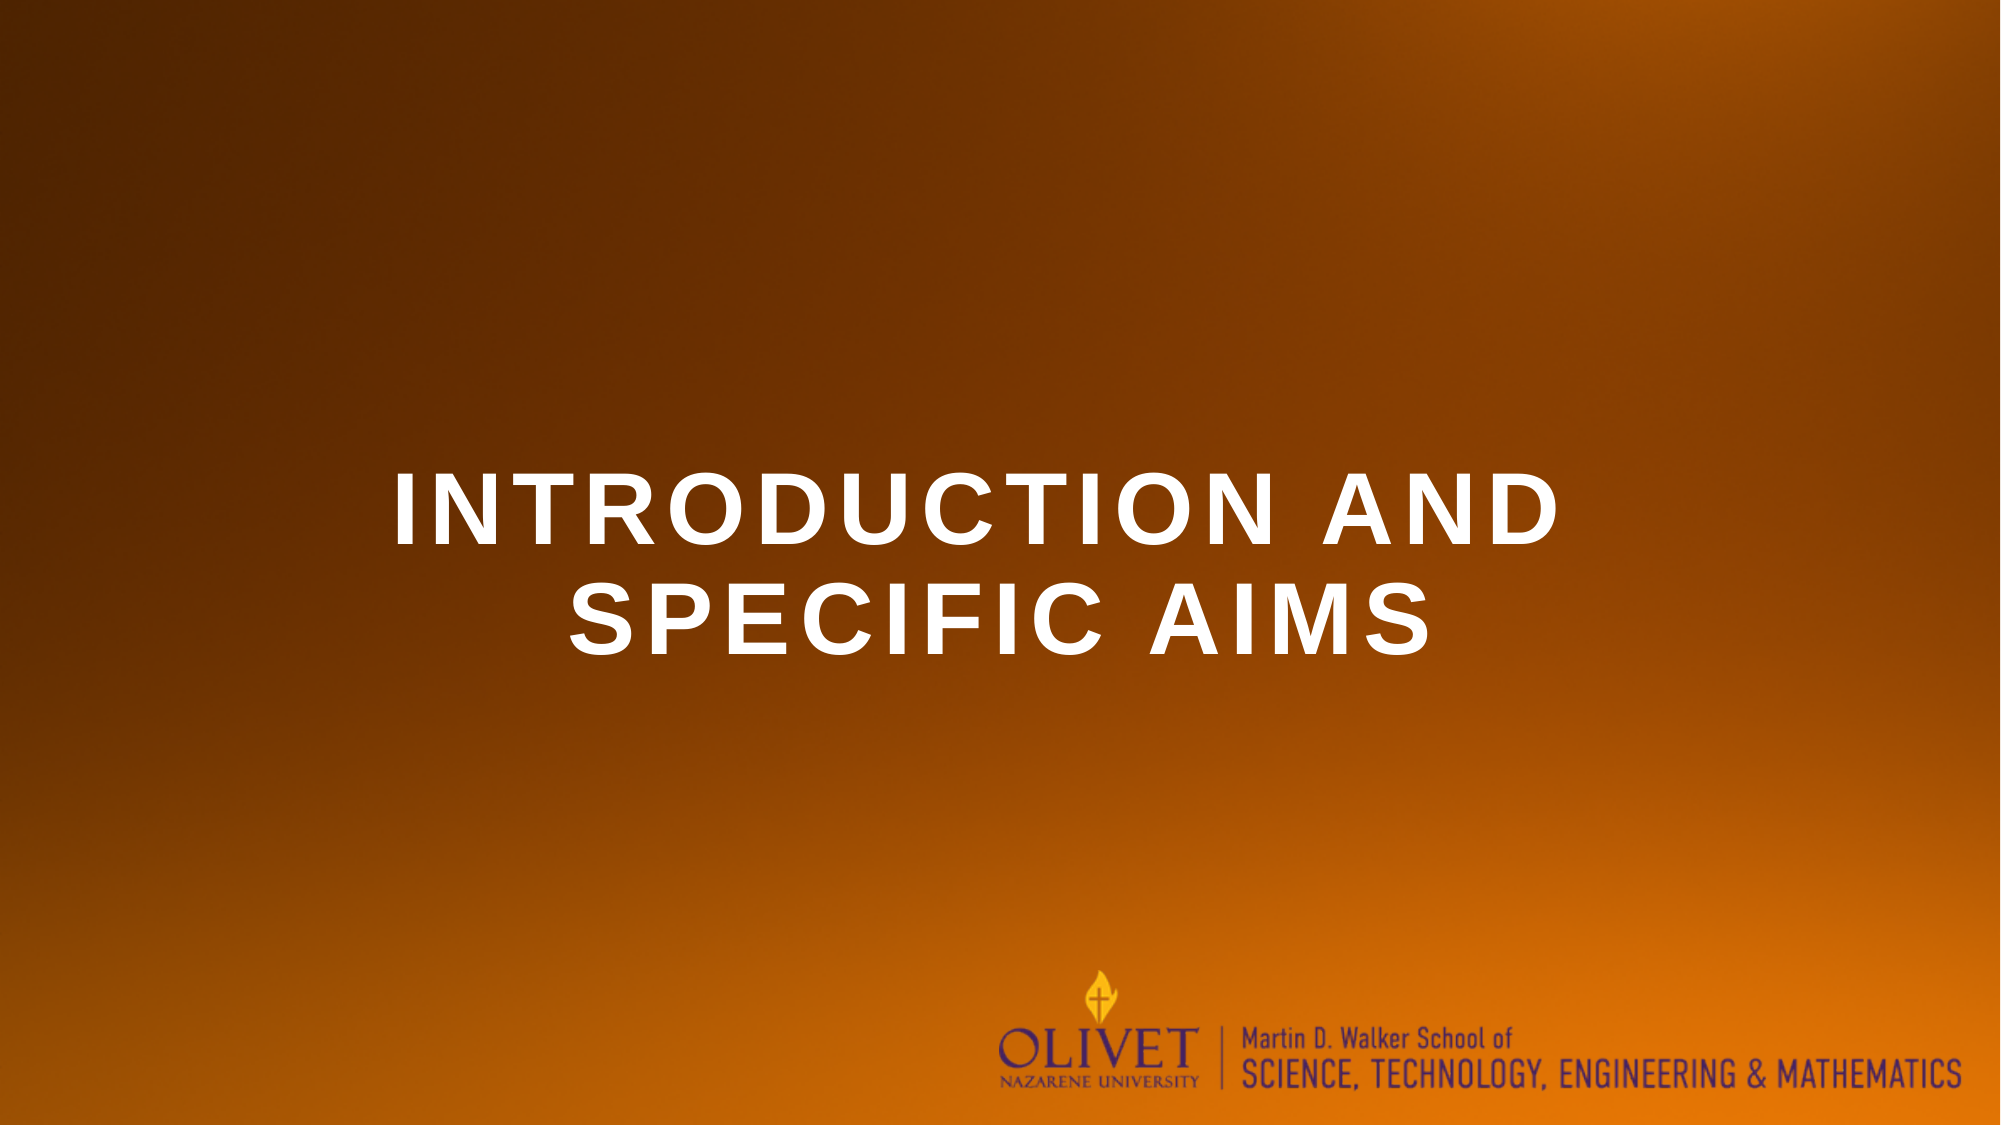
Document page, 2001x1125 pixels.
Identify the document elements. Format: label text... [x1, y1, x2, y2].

title Introduction and Specific Aims [369, 440, 1631, 685]
picture [0, 0, 2001, 1125]
